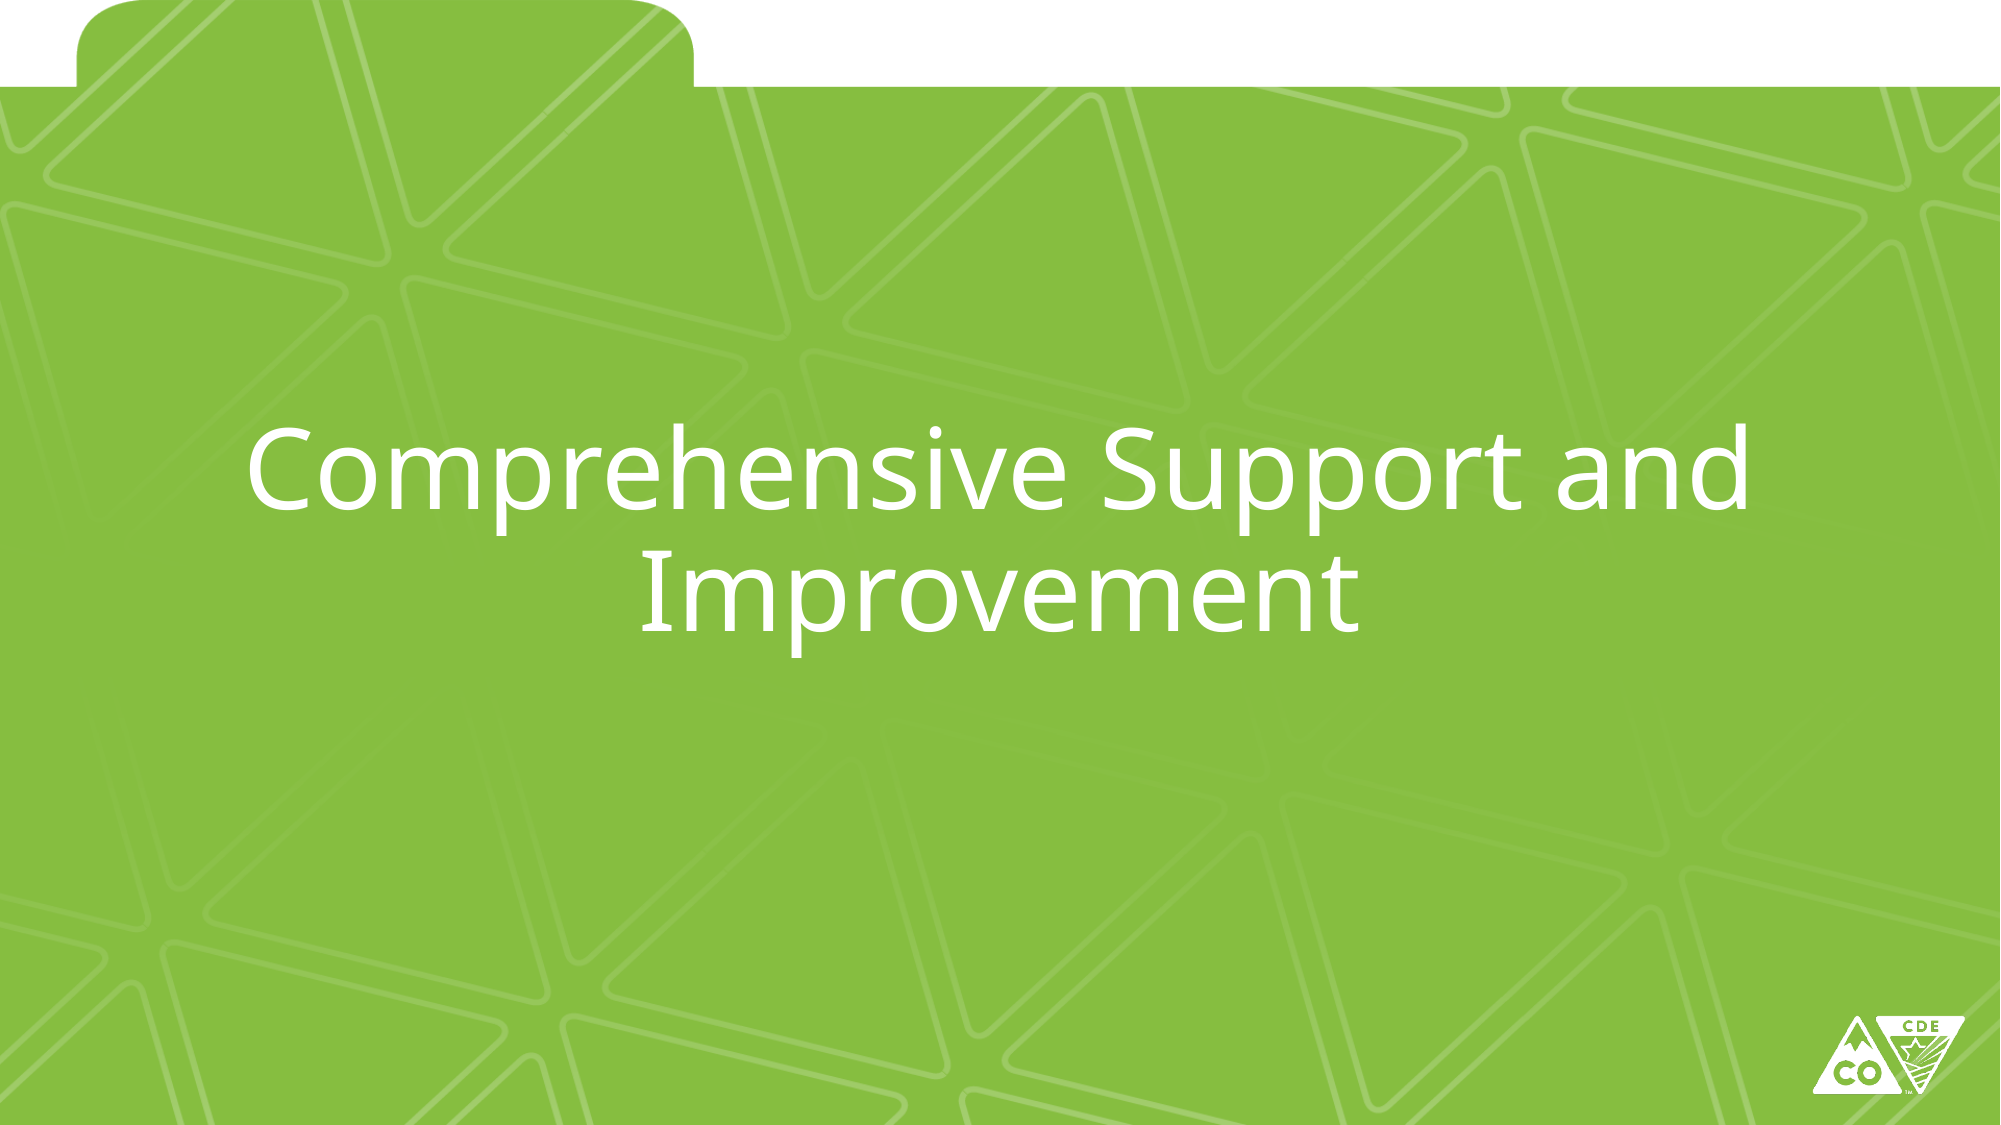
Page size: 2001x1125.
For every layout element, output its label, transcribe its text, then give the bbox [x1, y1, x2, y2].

picture [0, 0, 2000, 1125]
title Comprehensive Support and Improvement [150, 338, 1850, 730]
